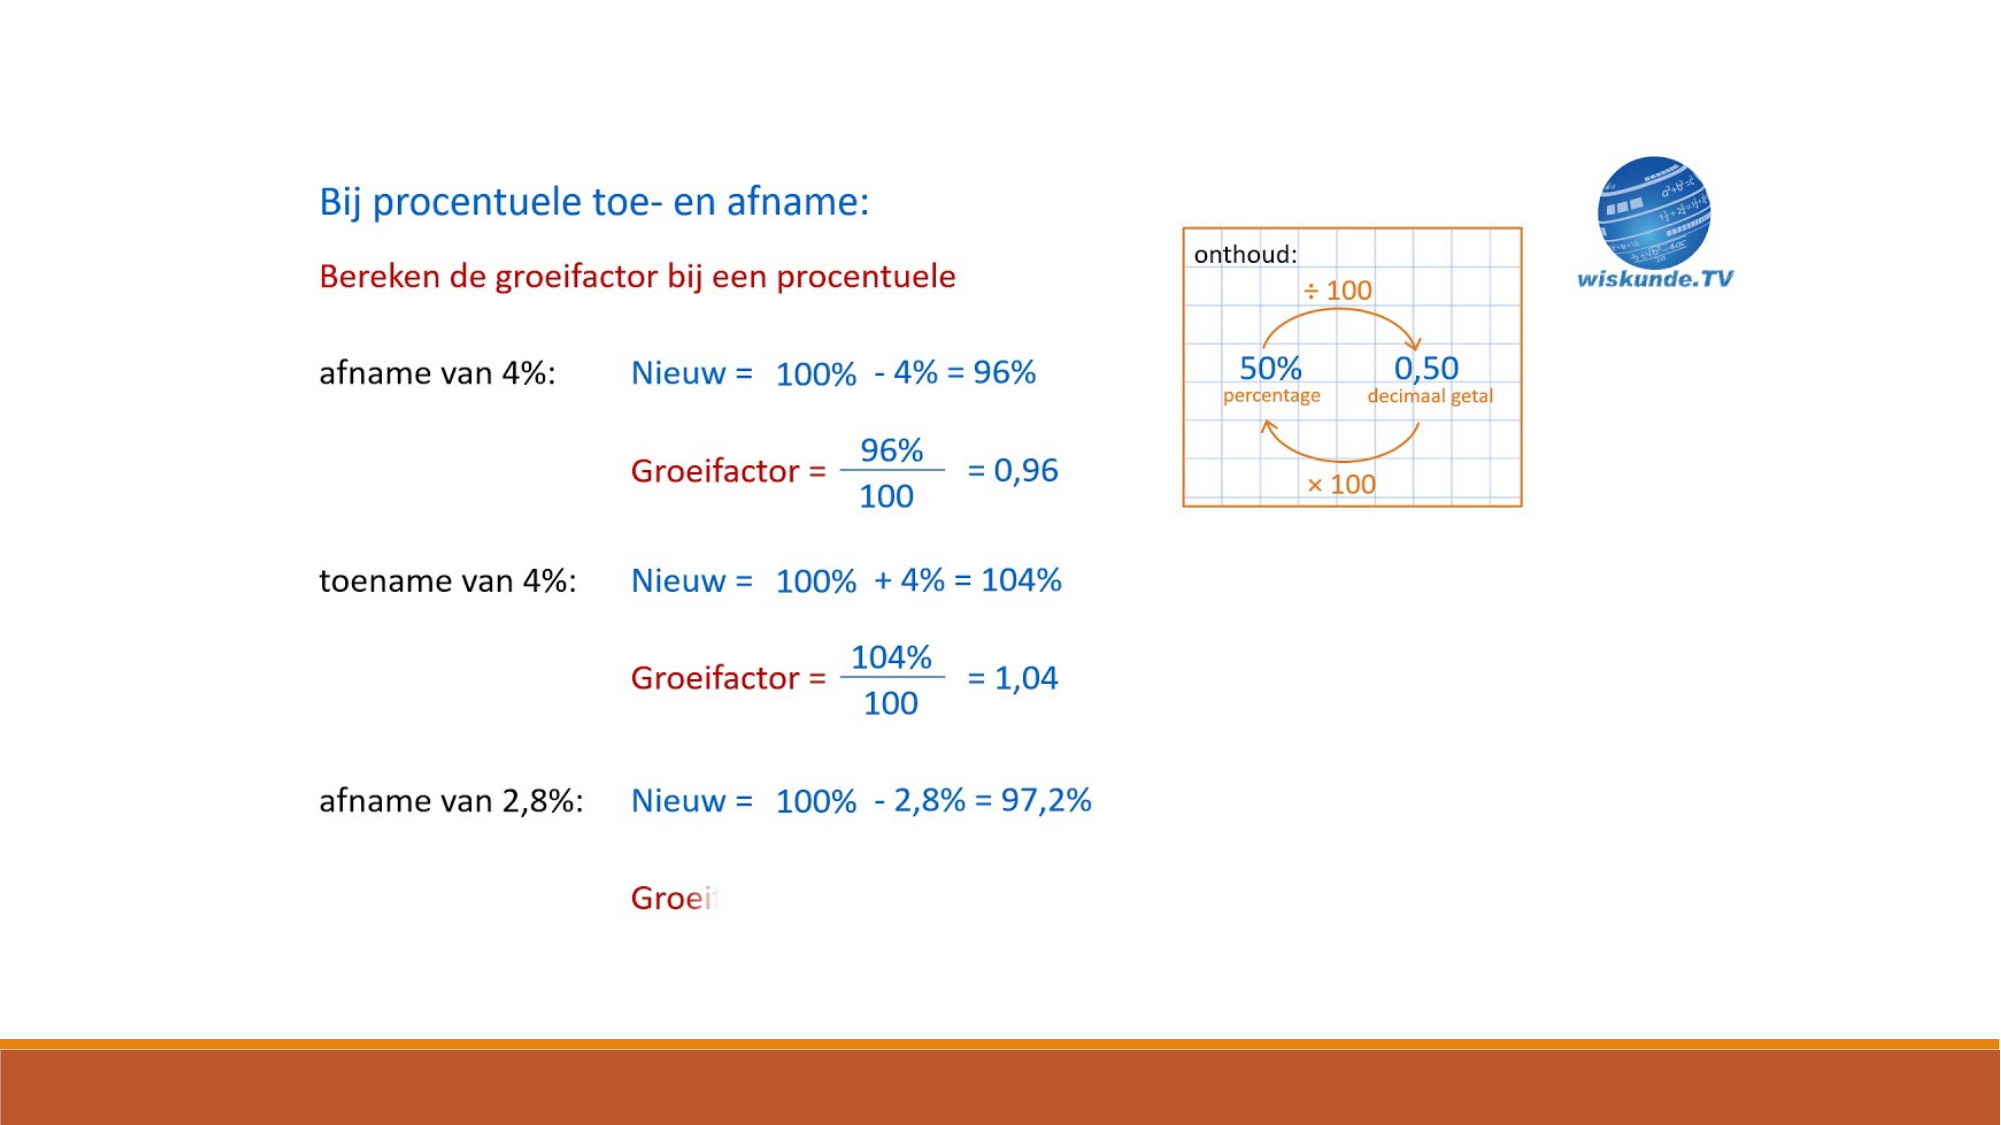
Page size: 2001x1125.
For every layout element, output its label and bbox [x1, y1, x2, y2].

picture [267, 148, 1738, 976]
